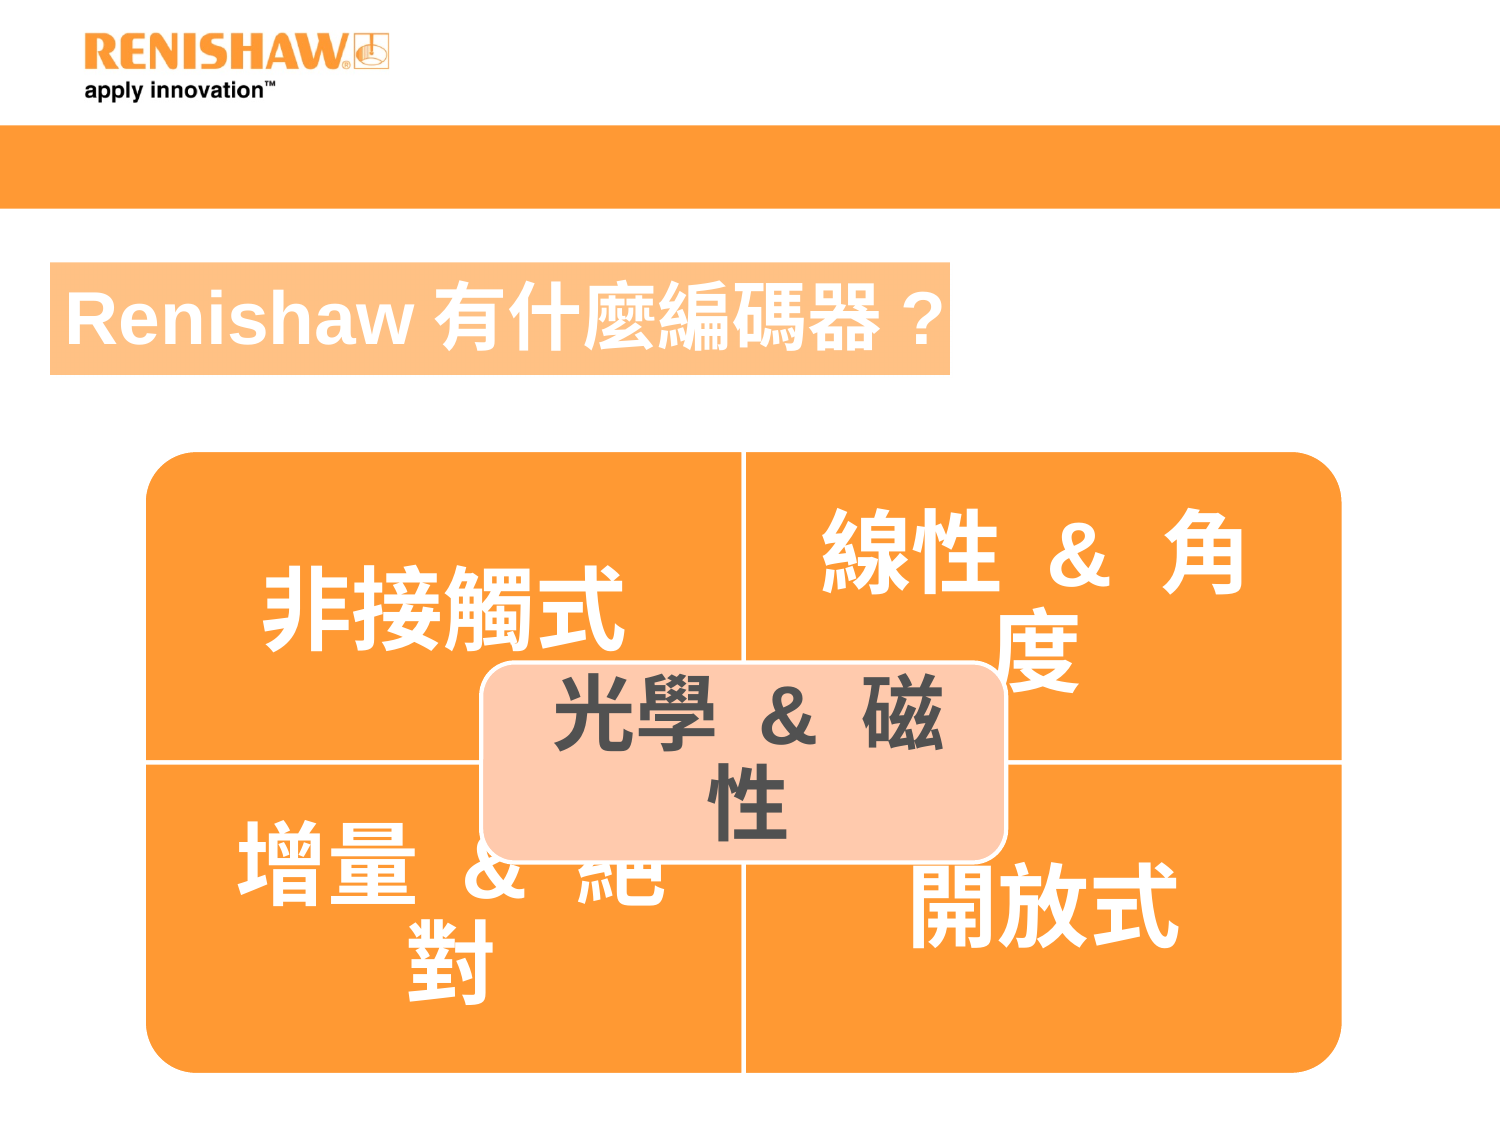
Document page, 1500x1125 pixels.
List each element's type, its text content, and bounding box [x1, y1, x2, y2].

picture [83, 30, 390, 104]
title Renishaw有什麼編碼器? [50, 262, 950, 375]
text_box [143, 449, 1344, 1076]
